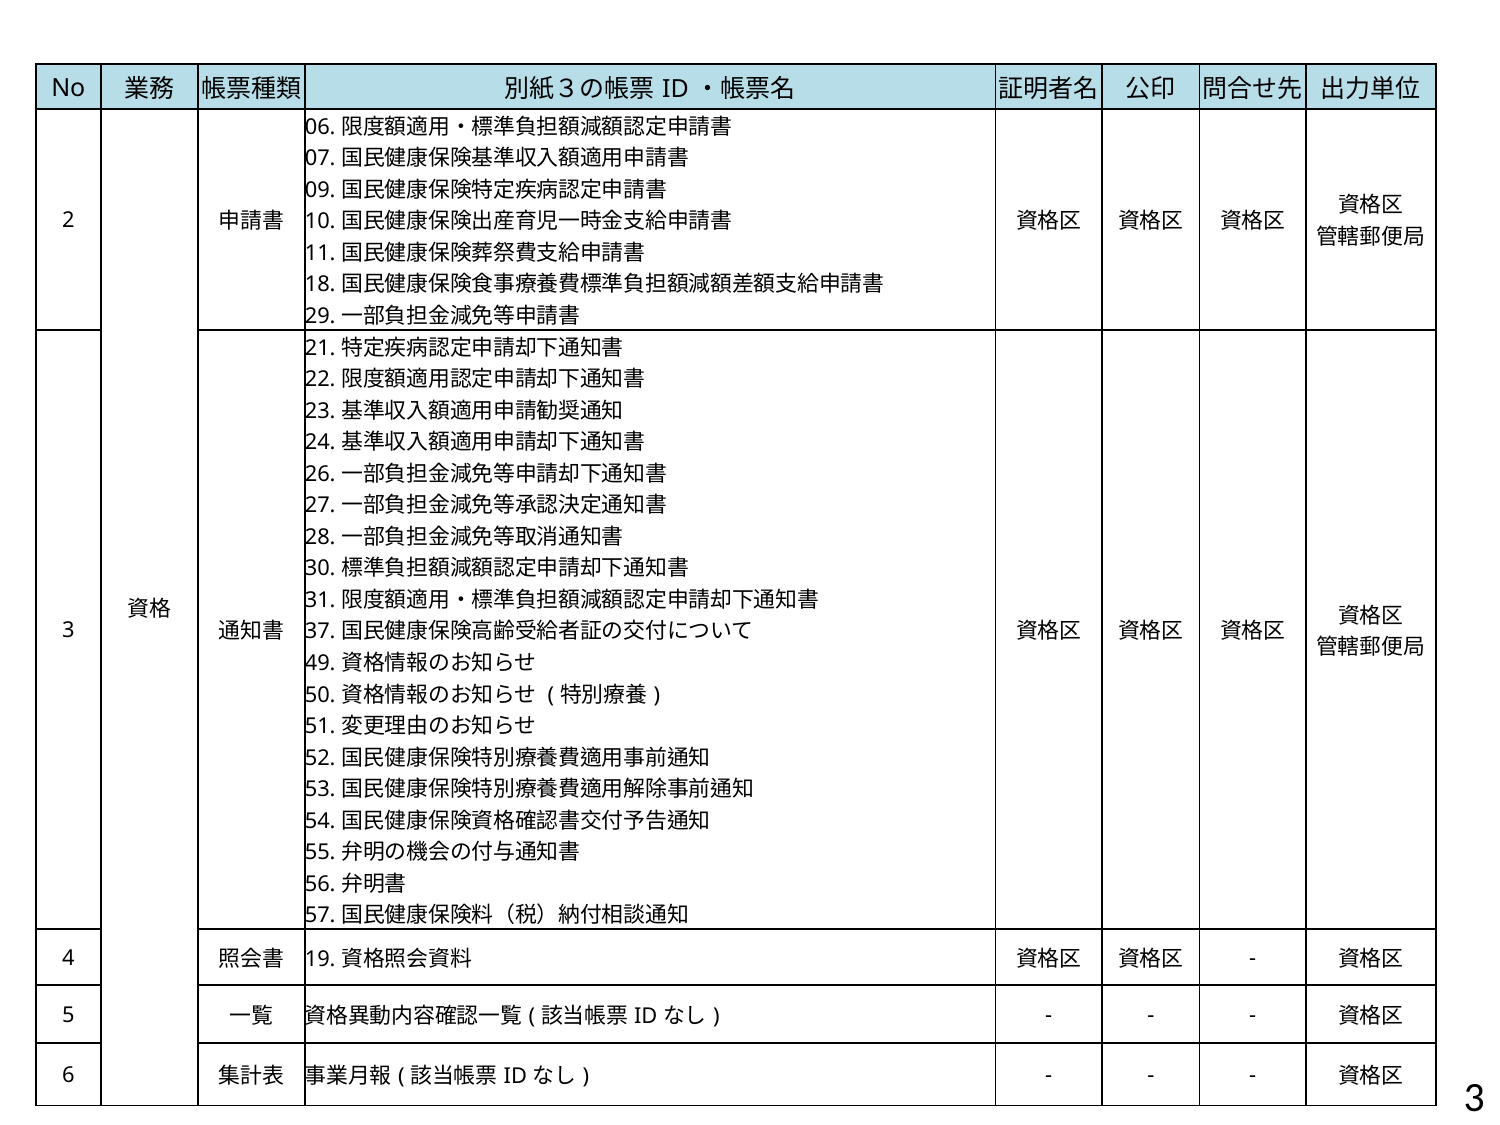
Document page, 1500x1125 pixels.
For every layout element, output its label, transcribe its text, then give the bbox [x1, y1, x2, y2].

table_cell 資格区 管轄郵便局 [1307, 331, 1435, 928]
table_cell 資格異動内容確認一覧(該当帳票IDなし) [306, 986, 995, 1042]
table_cell 資格区 管轄郵便局 [1307, 110, 1435, 329]
table_cell 6 [37, 1044, 100, 1105]
table_cell 資格区 [1307, 1044, 1435, 1105]
table_cell 資格区 [1200, 331, 1305, 928]
slide_number 2 [1149, 1065, 1500, 1125]
table_header 別紙３の帳票ID・帳票名 [306, 65, 995, 108]
table_cell 資格区 [1307, 930, 1435, 984]
table_header 業務 [102, 65, 197, 108]
table_cell 申請書 [199, 110, 304, 329]
table_header 問合せ先 [1200, 65, 1305, 108]
table_cell 集計表 [199, 1044, 304, 1105]
table_cell - [996, 1044, 1101, 1105]
table_cell 事業月報(該当帳票IDなし) [306, 1044, 995, 1105]
table_cell 資格区 [1103, 110, 1199, 329]
table_cell 資格区 [1307, 986, 1435, 1042]
table_cell 資格区 [1200, 110, 1305, 329]
table_cell 一覧 [199, 986, 304, 1042]
table_header 出力単位 [1307, 65, 1435, 108]
table_header No [37, 65, 100, 108]
table_cell - [996, 986, 1101, 1042]
table_header 証明者名 [996, 65, 1101, 108]
table_cell 資格区 [996, 110, 1101, 329]
table_cell - [1200, 986, 1305, 1042]
table_cell - [1103, 1044, 1199, 1105]
table_header 帳票種類 [199, 65, 304, 108]
table_cell 資格区 [996, 930, 1101, 984]
table_cell 06.限度額適用・標準負担額減額認定申請書 07.国民健康保険基準収入額適用申請書 09.国民健康保険特定疾病認定申請書 10.国民健康保険出産育児一時金支給申請書 11.国民健康保険葬祭費支給申請書 18.国民健康保険食事療養費標準負担額減額差額支給申請書 29.一部負担金減免等申請書 [306, 110, 995, 329]
table_cell 資格区 [1103, 930, 1199, 984]
table_cell - [1200, 1044, 1305, 1105]
table_cell - [1200, 930, 1305, 984]
table_header 公印 [1103, 65, 1199, 108]
table_cell 5 [37, 986, 100, 1042]
table_cell 21.特定疾病認定申請却下通知書 22.限度額適用認定申請却下通知書 23.基準収入額適用申請勧奨通知 24.基準収入額適用申請却下通知書 26.一部負担金減免等申請却下通知書 27.一部負担金減免等承認決定通知書 28.一部負担金減免等取消通知書 30.標準負担額減額認定申請却下通知書 31.限度額適用・標準負担額減額認定申請却下通知書 37.国民健康保険高齢受給者証の交付について 49.資格情報のお知らせ 50.資格情報のお知らせ (特別療養) 51.変更理由のお知らせ 52.国民健康保険特別療養費適用事前通知 53.国民健康保険特別療養費適用解除事前通知 54.国民健康保険資格確認書交付予告通知 55.弁明の機会の付与通知書 56.弁明書 57.国民健康保険料（税）納付相談通知 [306, 331, 995, 928]
table_cell 資格 [102, 110, 197, 1105]
table_cell 照会書 [199, 930, 304, 984]
table_cell 通知書 [199, 331, 304, 928]
table_cell 19.資格照会資料 [306, 930, 995, 984]
table_cell - [1103, 986, 1199, 1042]
table_cell 3 [37, 331, 100, 928]
table_cell 4 [37, 930, 100, 984]
table_cell 資格区 [1103, 331, 1199, 928]
table_cell 2 [37, 110, 100, 329]
table_cell 資格区 [996, 331, 1101, 928]
